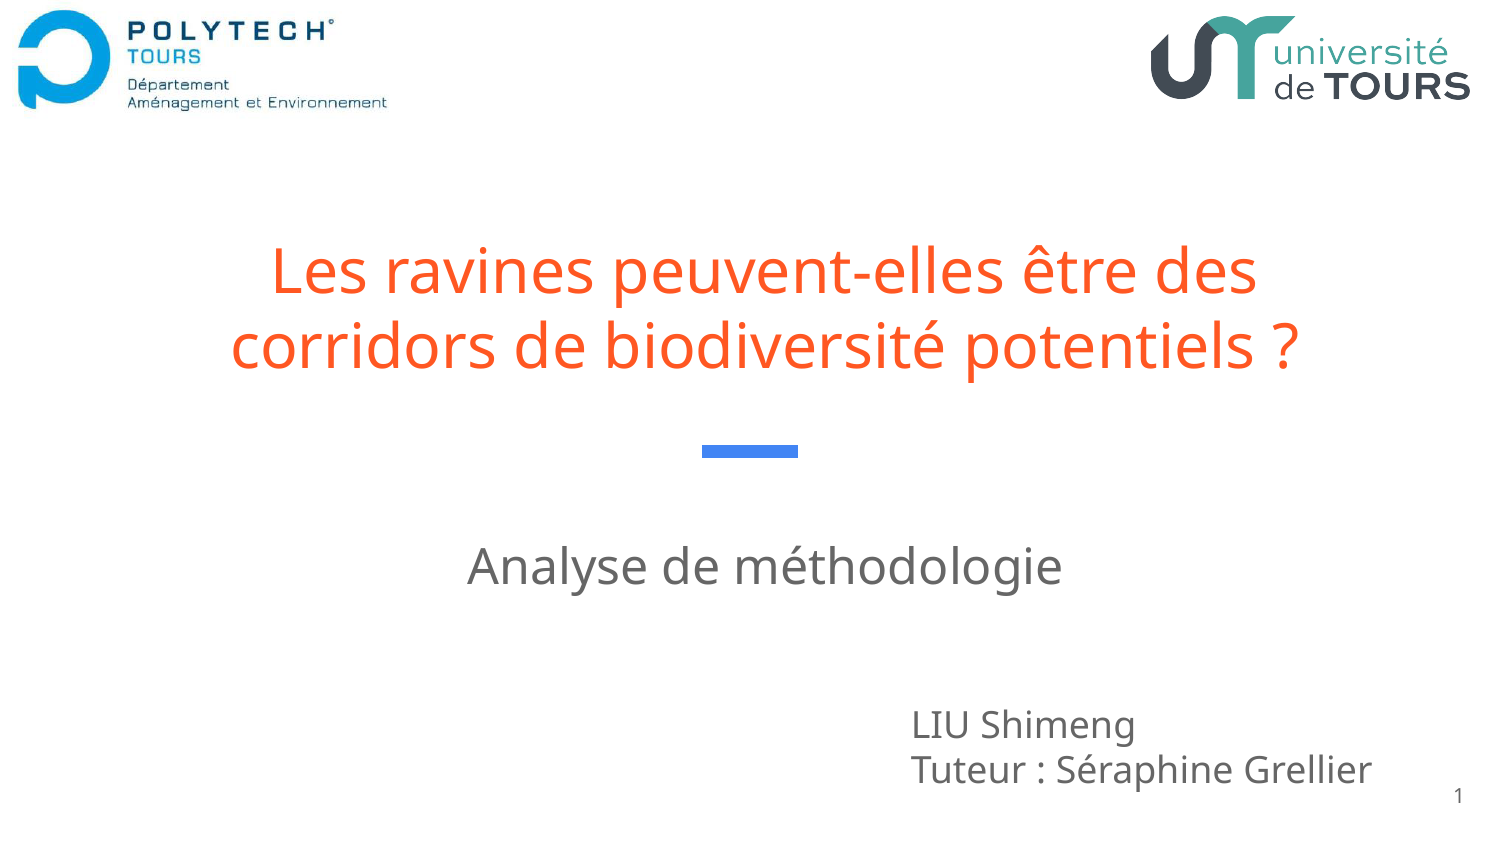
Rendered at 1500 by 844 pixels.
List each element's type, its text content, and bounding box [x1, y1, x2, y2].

text_box LIU Shimeng Tuteur : Séraphine Grellier [895, 704, 1500, 833]
title Les ravines peuvent-elles être des corridors de biodiversité potentiels ? [126, 169, 1404, 519]
slide_number 1 [1389, 764, 1480, 830]
picture [1151, 16, 1471, 100]
subtitle Analyse de méthodologie [51, 519, 1449, 640]
picture [12, 0, 399, 121]
